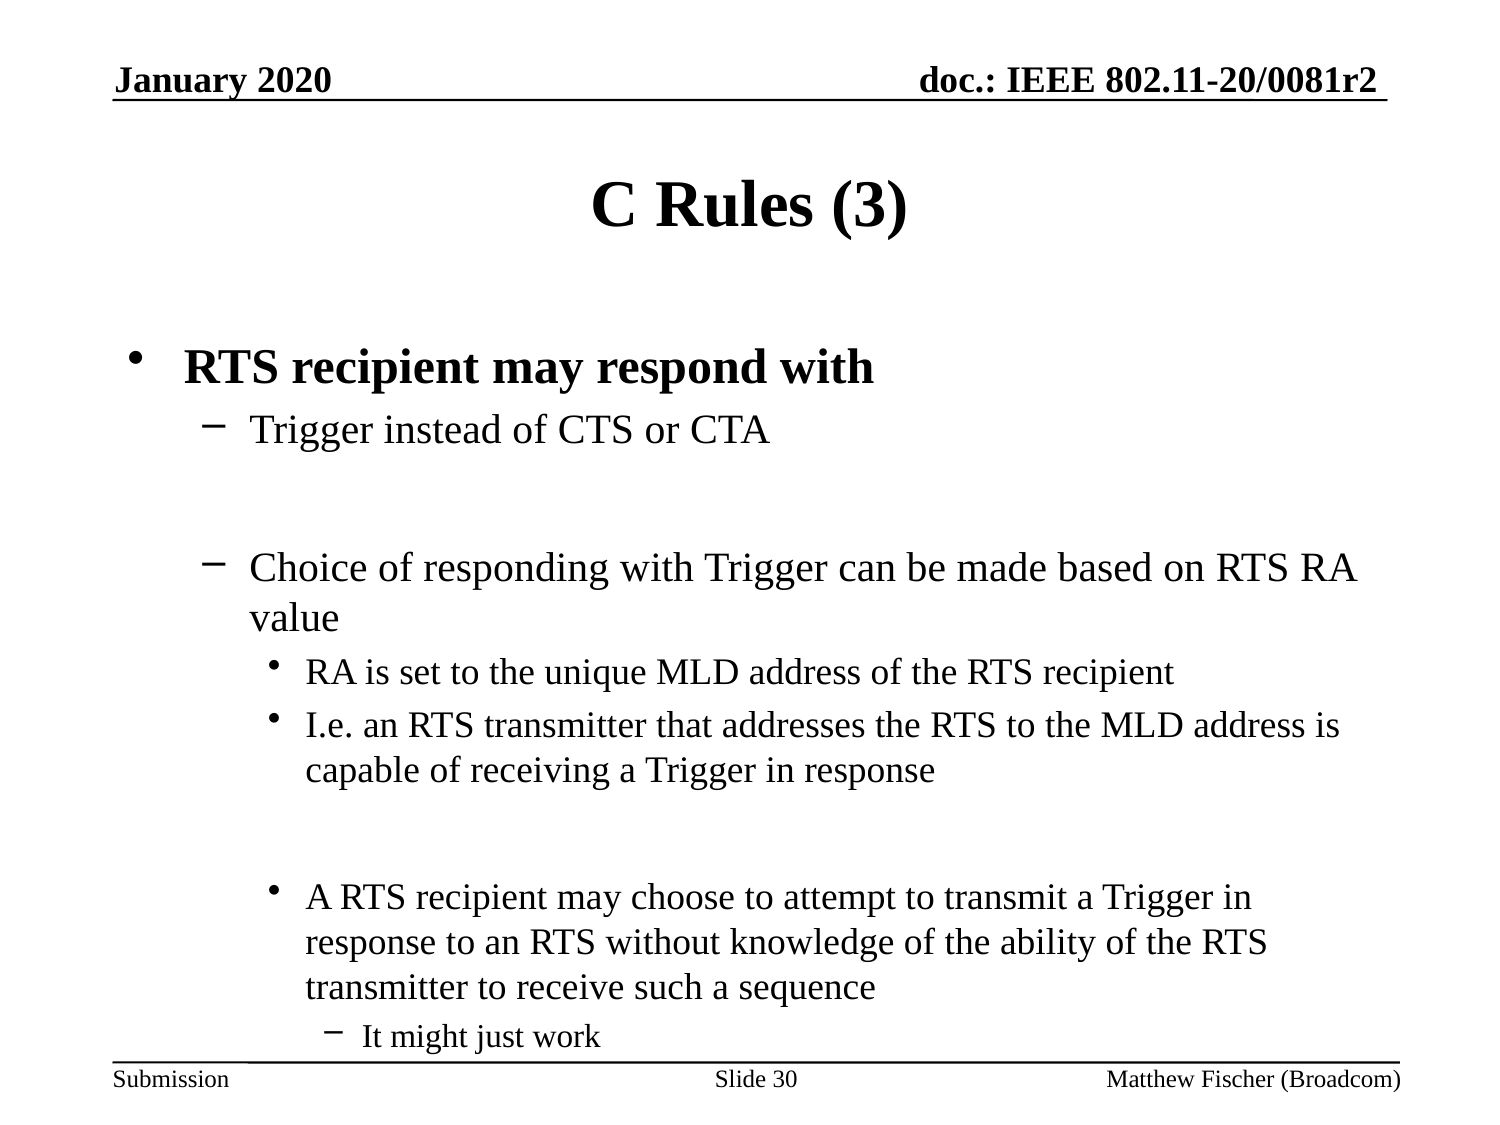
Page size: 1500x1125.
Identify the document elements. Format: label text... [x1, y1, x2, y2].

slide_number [114, 54, 335, 101]
slide_number Slide 30 [712, 1061, 800, 1093]
list RTS recipient may respond with Trigger instead of CTS or CTA Choice of responding with Trigger can be made based on RTS RA value RA is set to the unique MLD address of the RTS recipient I.e. an RTS transmitter that addresses the RTS to the MLD address is capable of receiving a Trigger in response A RTS recipient may choose to attempt to transmit a Trigger in response to an RTS without knowledge of the ability of the RTS transmitter to receive such a sequence It might just work [112, 326, 1388, 1002]
footer Matthew Fischer (Broadcom) [1102, 1061, 1402, 1093]
title C Rules (3) [112, 112, 1388, 288]
